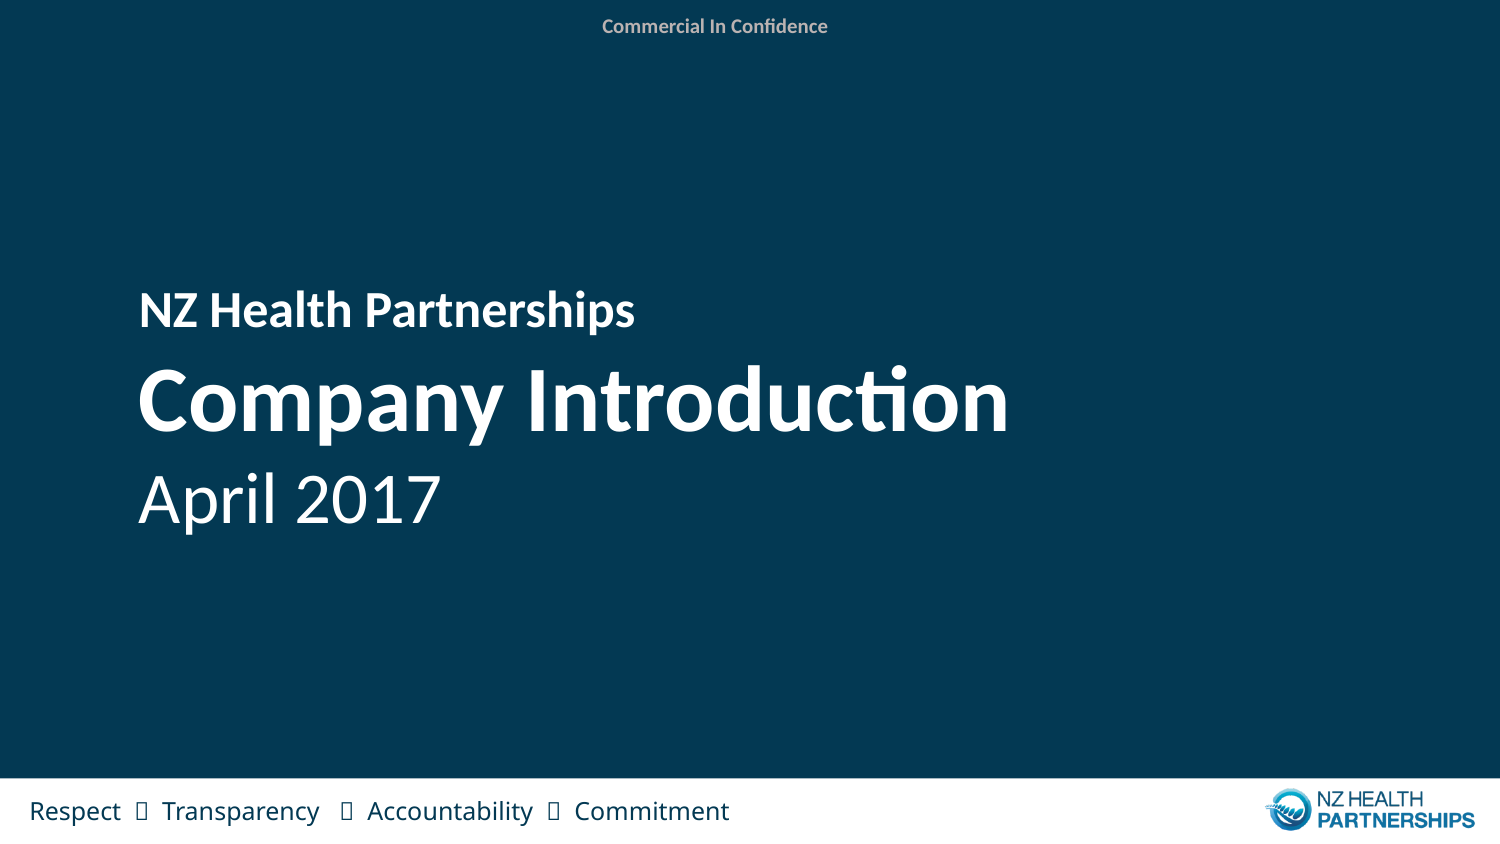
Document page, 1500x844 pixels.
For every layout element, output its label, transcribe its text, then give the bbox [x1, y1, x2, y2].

picture [1247, 779, 1495, 844]
picture [341, 802, 352, 818]
picture [548, 802, 559, 818]
text_box NZ Health Partnerships Company Introduction April 2017 [123, 268, 1452, 546]
picture [136, 802, 147, 818]
